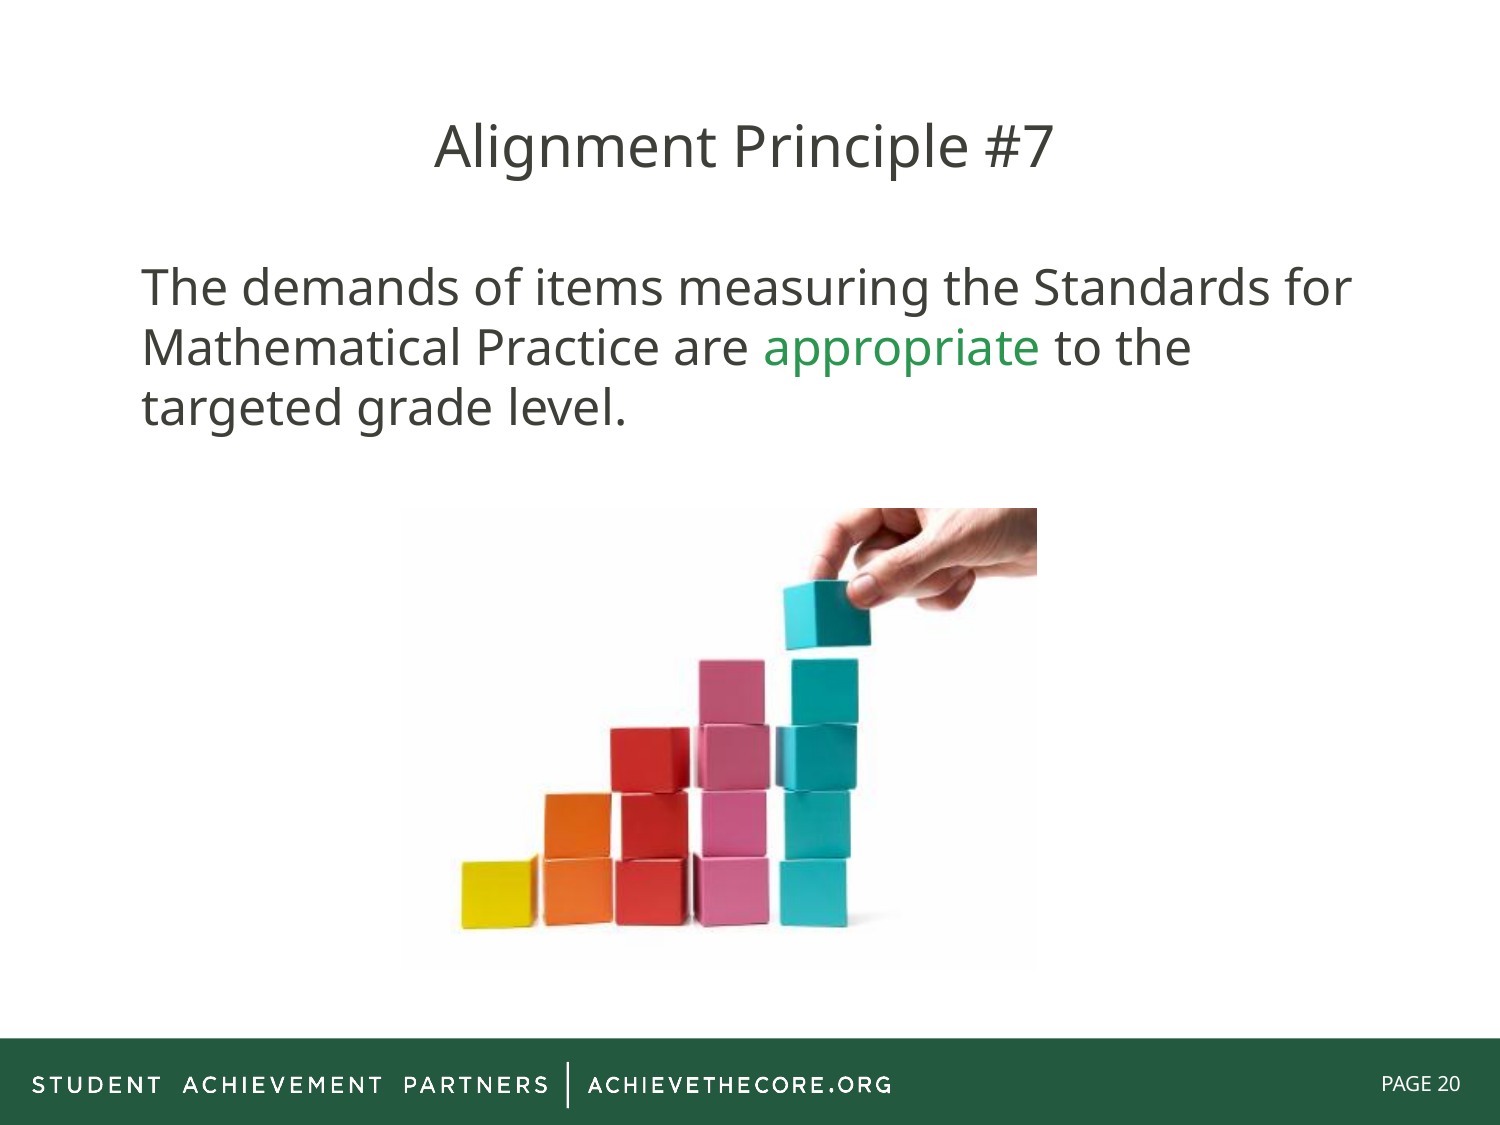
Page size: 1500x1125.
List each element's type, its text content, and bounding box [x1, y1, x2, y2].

picture [400, 508, 1038, 971]
list The demands of items measuring the Standards for Mathematical Practice are appropriate to the targeted grade level. [70, 240, 1421, 451]
picture [12, 1055, 911, 1112]
title Alignment Principle #7 [70, 50, 1421, 238]
